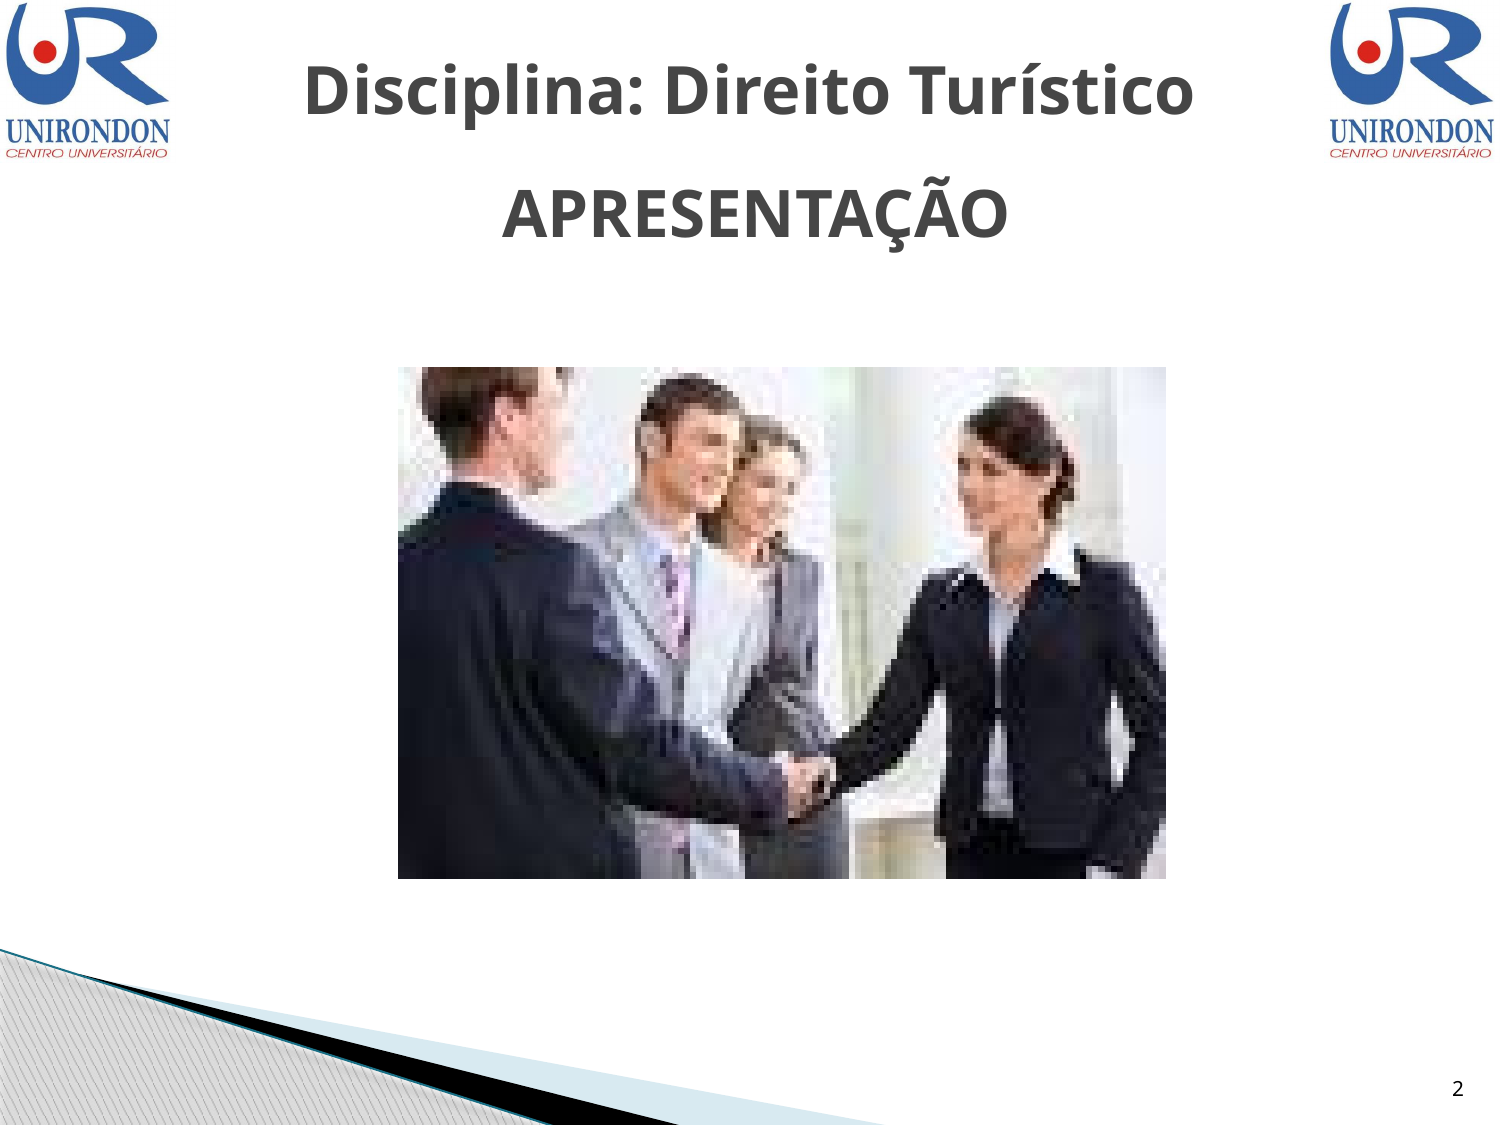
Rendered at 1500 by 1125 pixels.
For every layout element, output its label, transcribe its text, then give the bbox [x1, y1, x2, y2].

picture [0, 0, 176, 164]
title APRESENTAÇÃO [82, 164, 1432, 258]
picture [398, 366, 1167, 880]
slide_number 2 [1418, 1051, 1479, 1112]
picture [1323, 0, 1500, 164]
text_box Disciplina: Direito Turístico [181, 35, 1318, 141]
